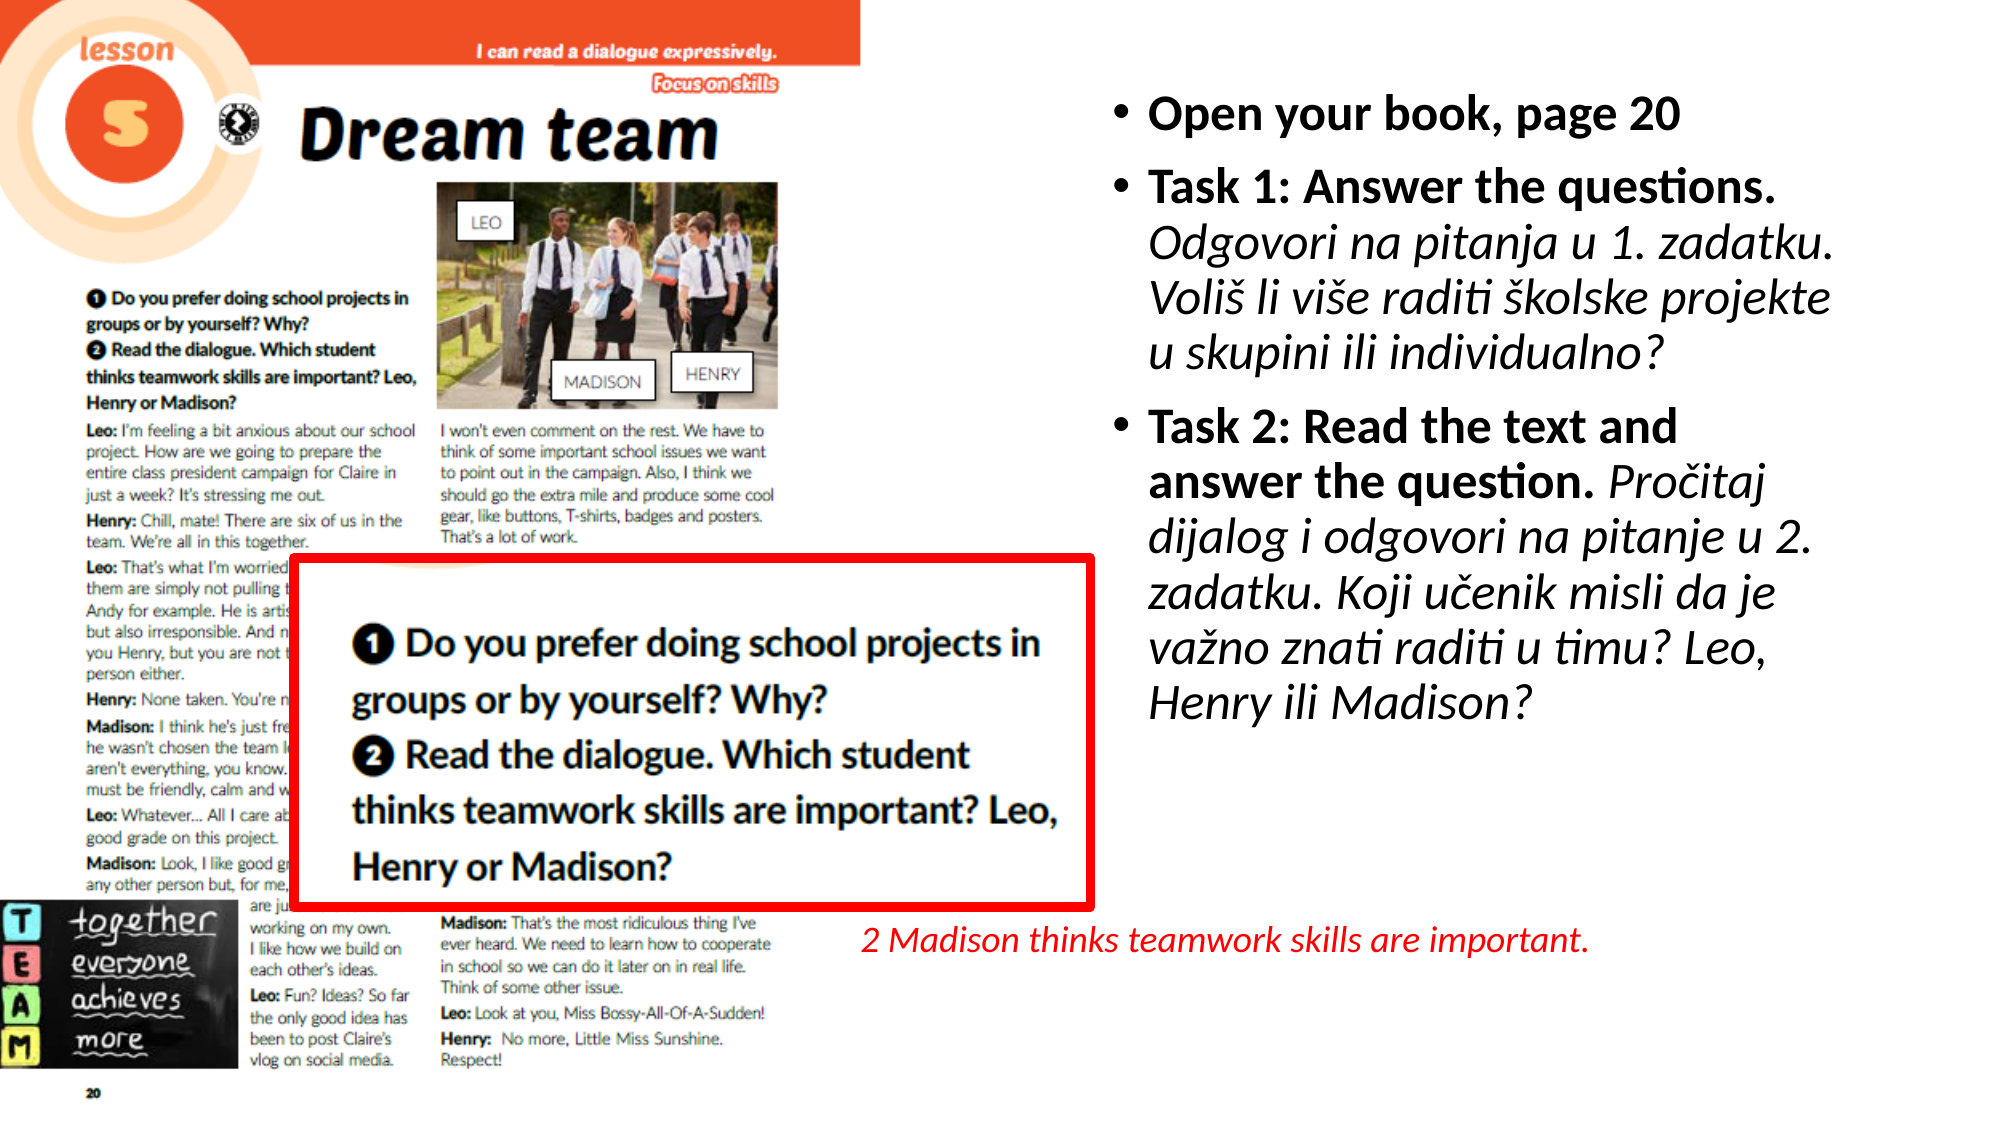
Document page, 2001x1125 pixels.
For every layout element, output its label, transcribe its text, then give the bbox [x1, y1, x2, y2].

picture [0, 0, 1086, 1125]
list Open your book, page 20 Task 1: Answer the questions. Odgovori na pitanja u 1. zadatku. Voliš li više raditi školske projekte u skupini ili individualno? Task 2: Read the text and answer the question. Pročitaj dijalog i odgovori na pitanje u 2. zadatku. Koji učenik misli da je važno znati raditi u timu? Leo, Henry ili Madison? [1097, 78, 1851, 793]
text_box 2 Madison thinks teamwork skills are important. [861, 907, 1678, 968]
